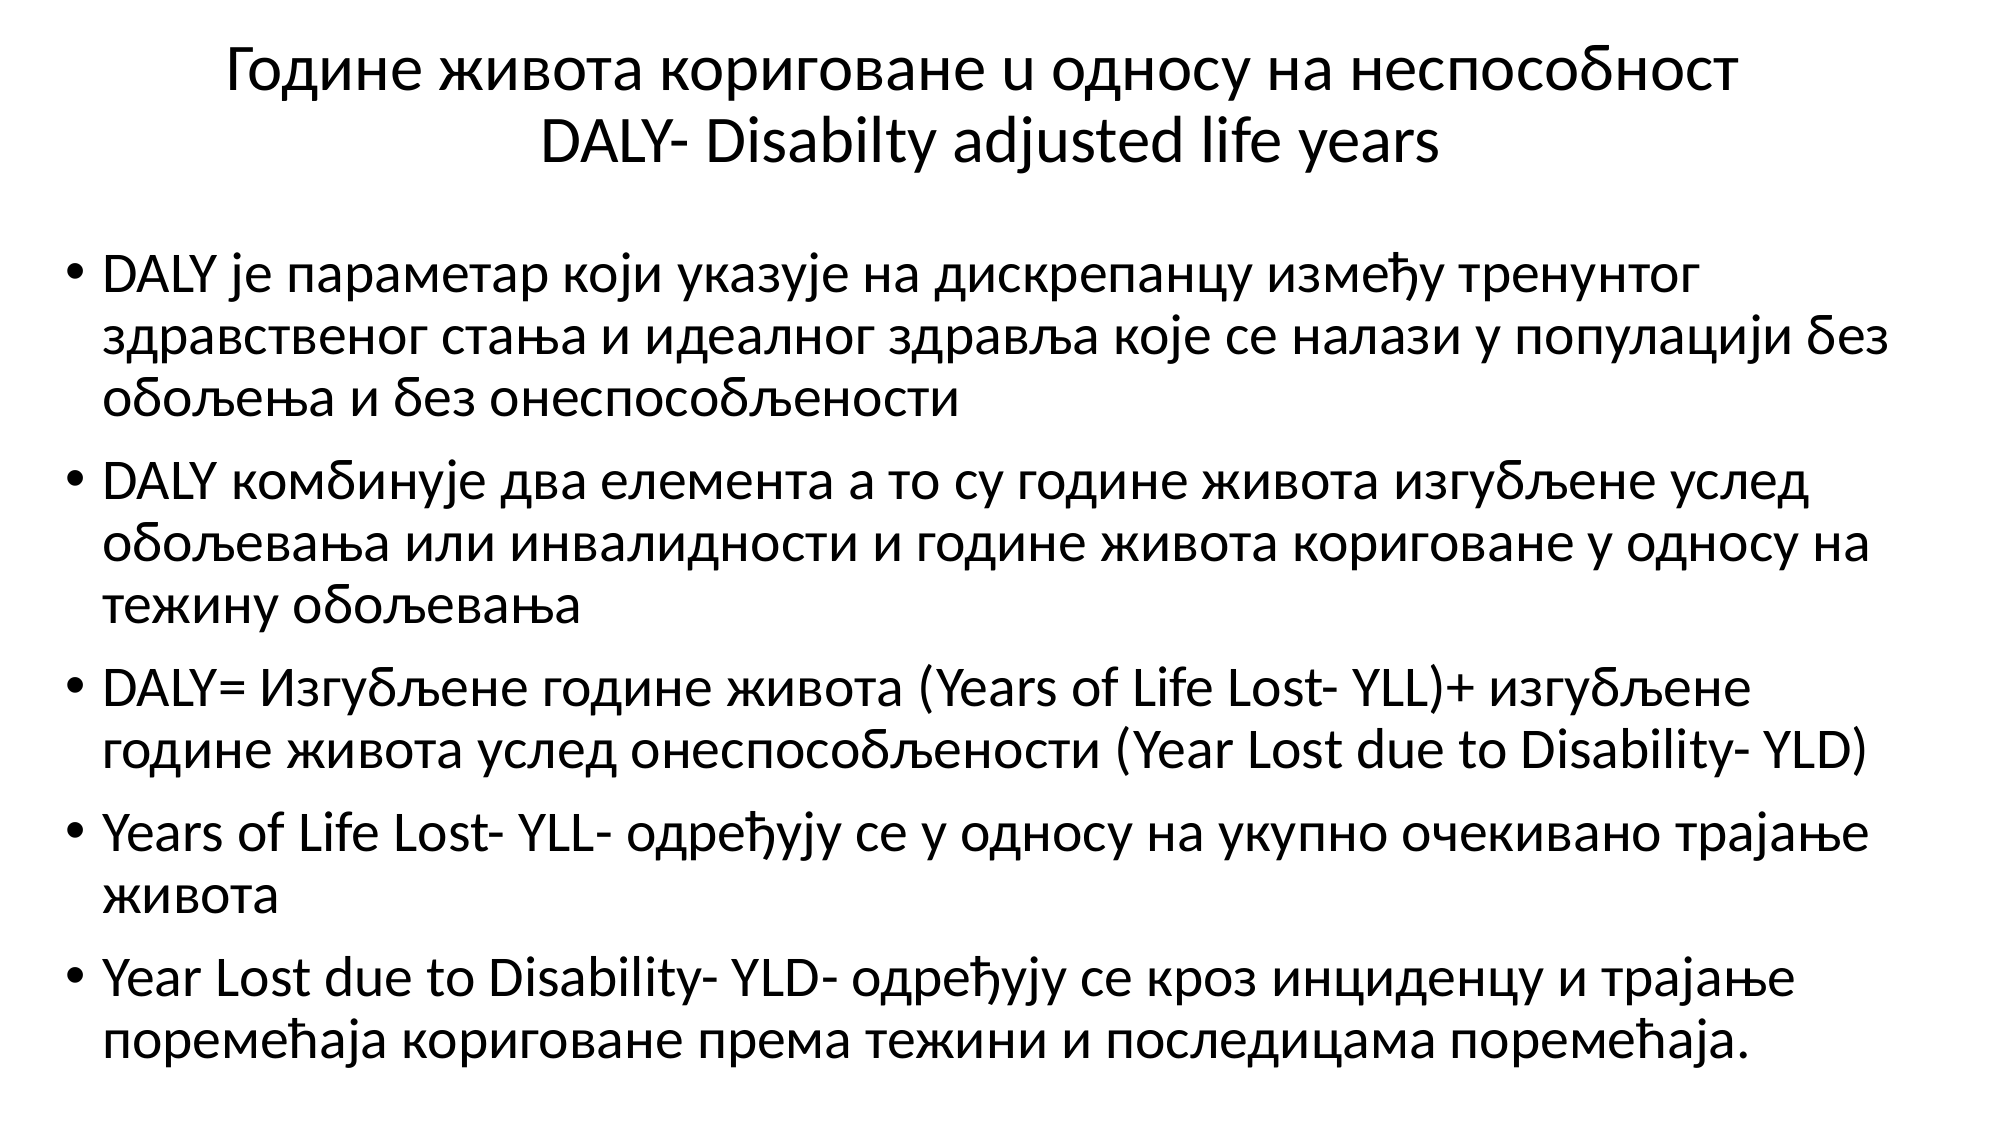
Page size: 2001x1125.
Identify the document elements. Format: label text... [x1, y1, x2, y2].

title Године живота кориговане u односу на неспособност DALY- Disabilty adjusted life years [128, 35, 1854, 235]
list DALY je параметар који указује на дискрепанцу између тренунтог здравственог стања и идеалног здравља које се налази у популацији без обољења и без онеспособљености DALY комбинује два елемента а то су године живота изгубљене услед обољевања или инвалидности и године живота кориговане у односу на тежину обољевања DALY= Изгубљене године живота (Years of Life Lost- YLL)+ изгубљене године живота услед онеспособљености (Year Lost due to Disability- YLD) Years of Life Lost- YLL- одређују се у односу на укупно очекивано трајање живота Year Lost due to Disability- YLD- одређују се кроз инциденцу и трајање поремећаја кориговане према тежини и последицама поремећаја. [50, 235, 1950, 1084]
